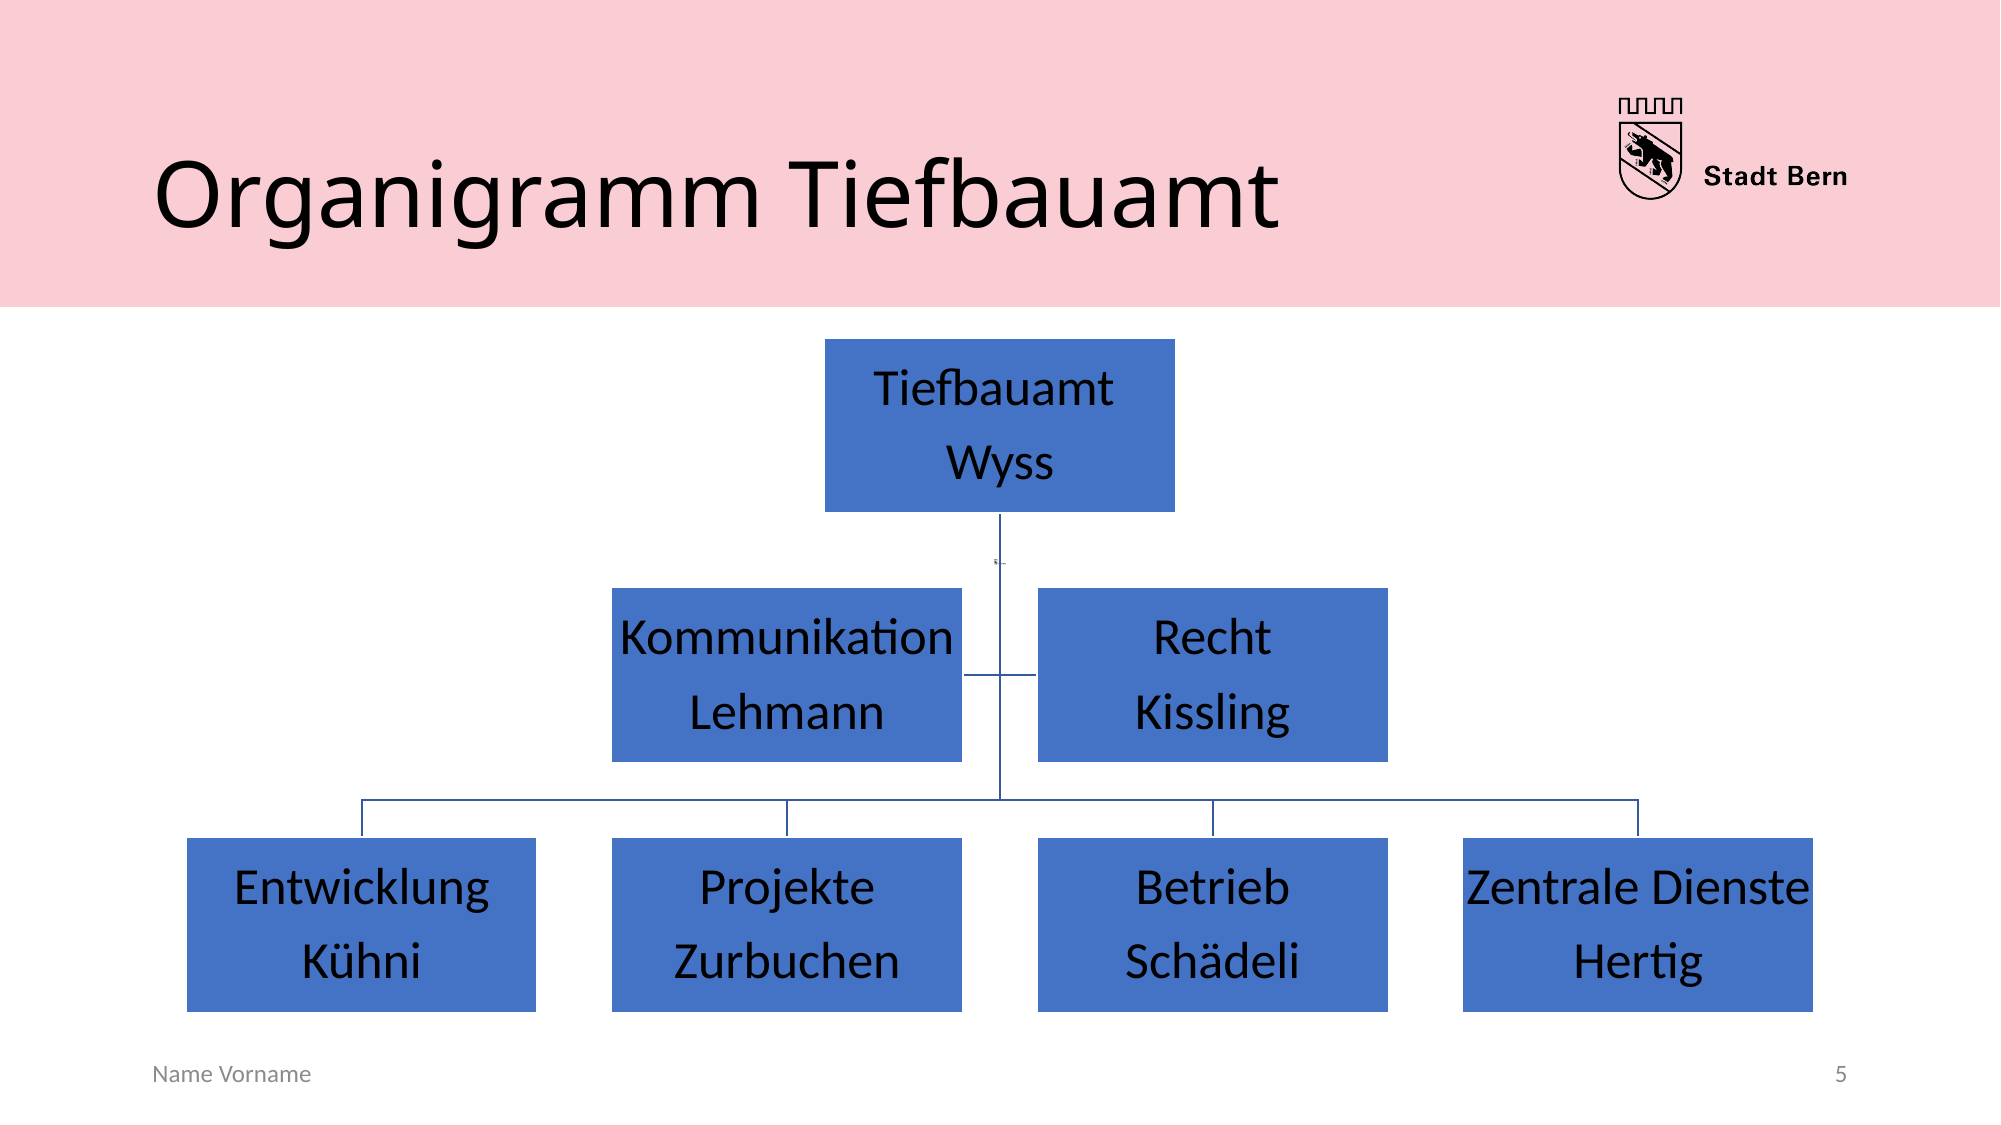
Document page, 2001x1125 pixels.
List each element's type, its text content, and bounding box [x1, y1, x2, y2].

slide_number 5 [1412, 1042, 1863, 1103]
title Organigramm Tiefbauamt [137, 89, 1592, 307]
slide_number Name Vorname [137, 1042, 588, 1103]
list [137, 337, 1863, 1014]
picture [1606, 92, 1852, 205]
